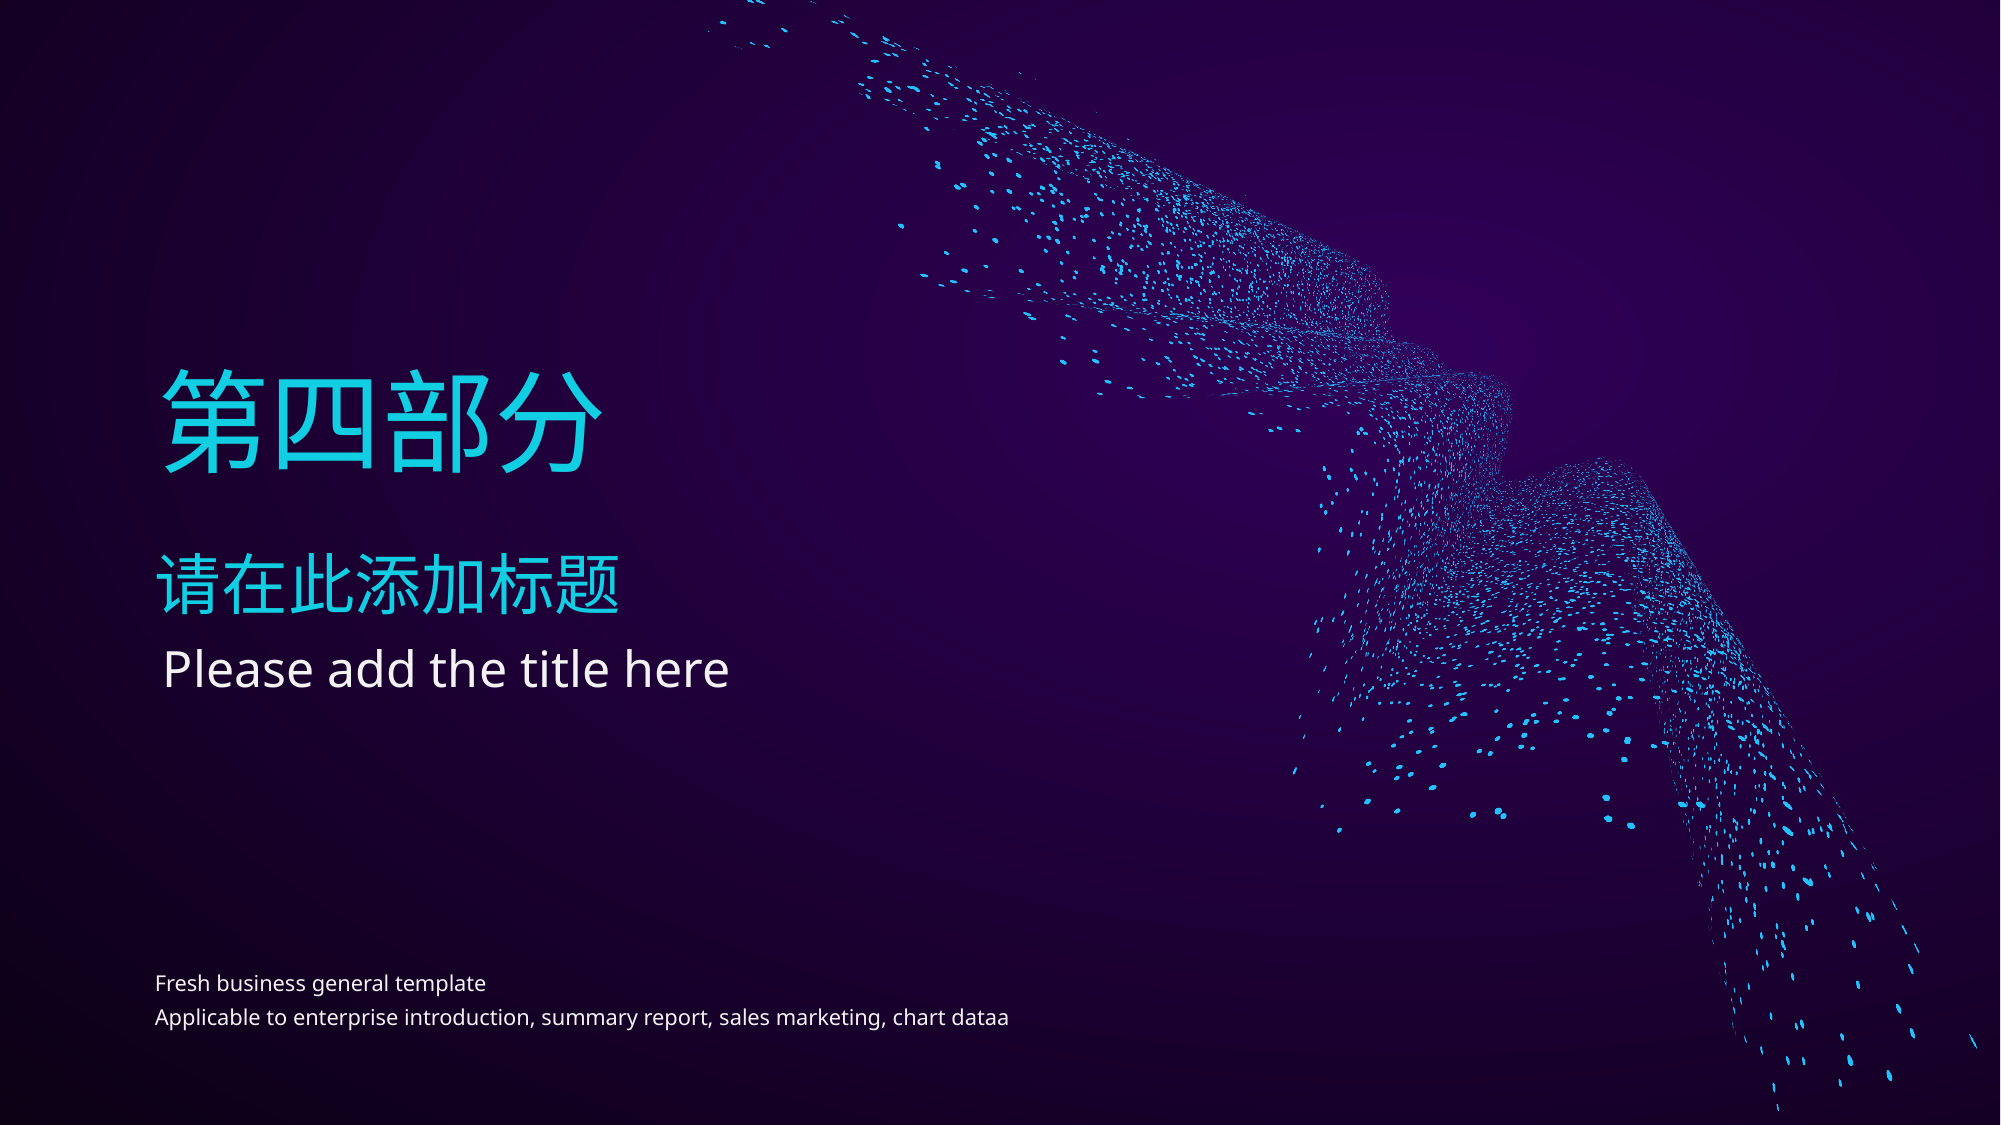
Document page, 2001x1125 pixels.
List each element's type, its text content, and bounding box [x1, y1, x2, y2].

text_box Please add the title here [148, 630, 708, 705]
text_box 第四部分 [142, 344, 623, 495]
text_box 请在此添加标题 [139, 535, 708, 630]
picture [0, 0, 2001, 1125]
text_box Fresh business general template Applicable to enterprise introduction, summary report, sales marketing, chart dataa [139, 954, 708, 1037]
